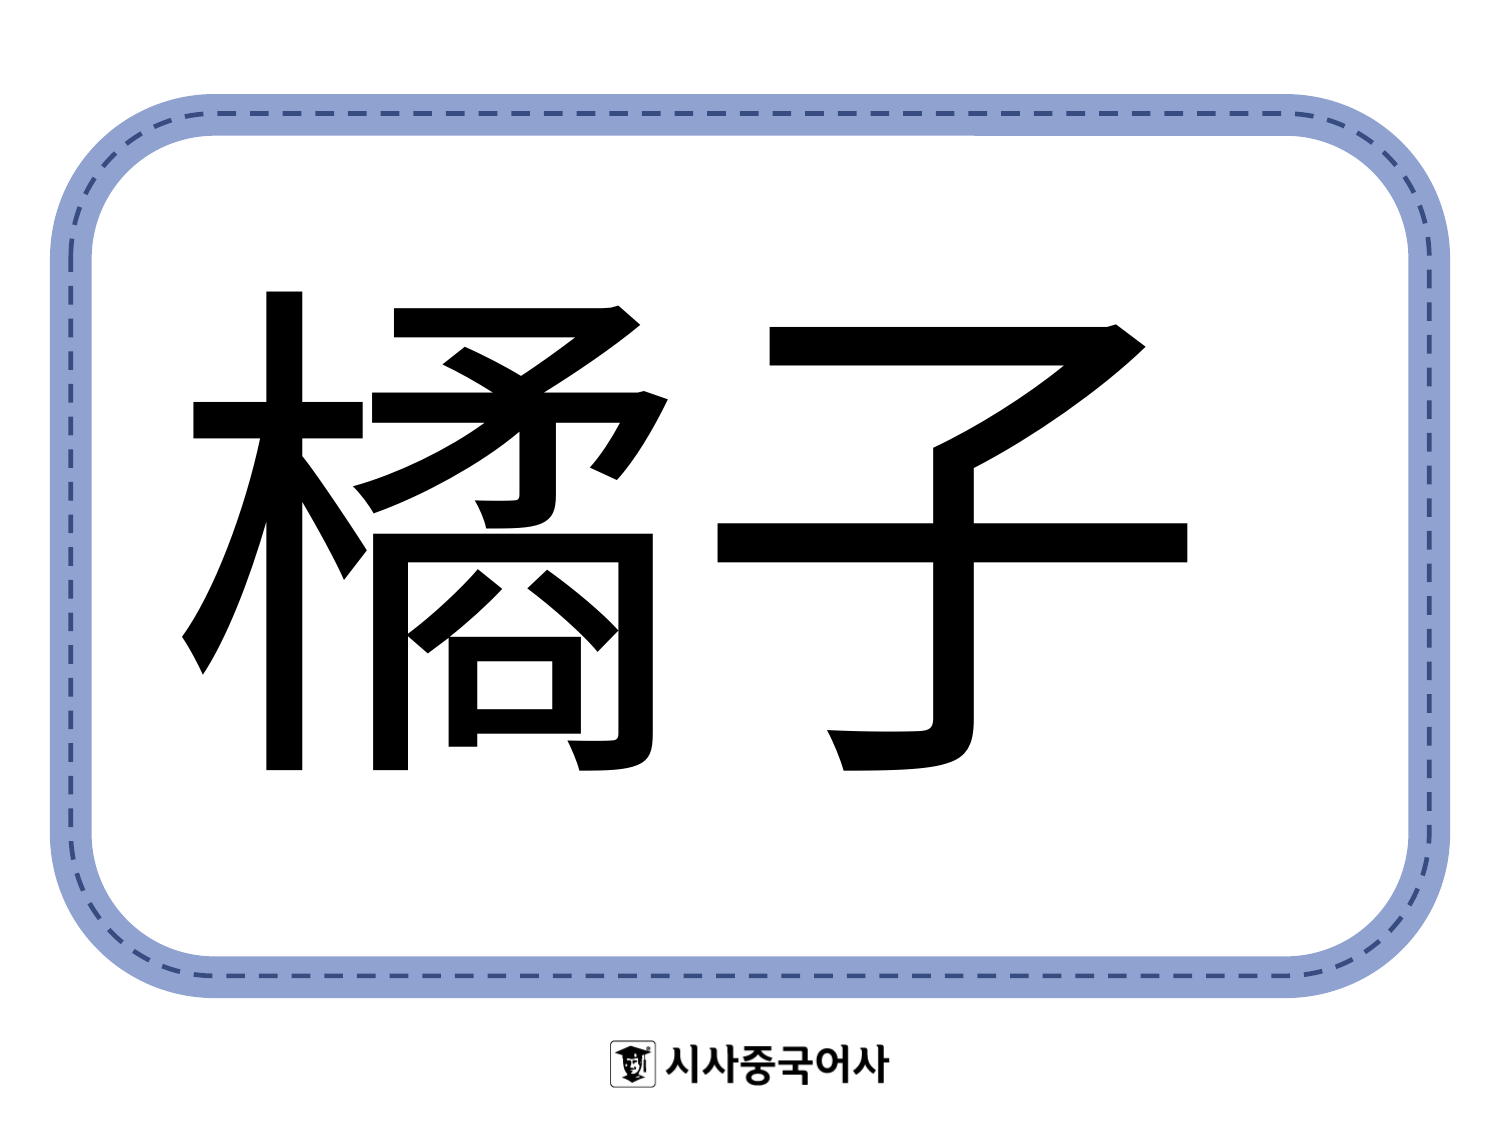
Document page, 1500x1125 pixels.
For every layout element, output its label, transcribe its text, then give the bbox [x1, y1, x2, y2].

text_box 橘子 [145, 189, 1354, 853]
picture [602, 1034, 898, 1094]
